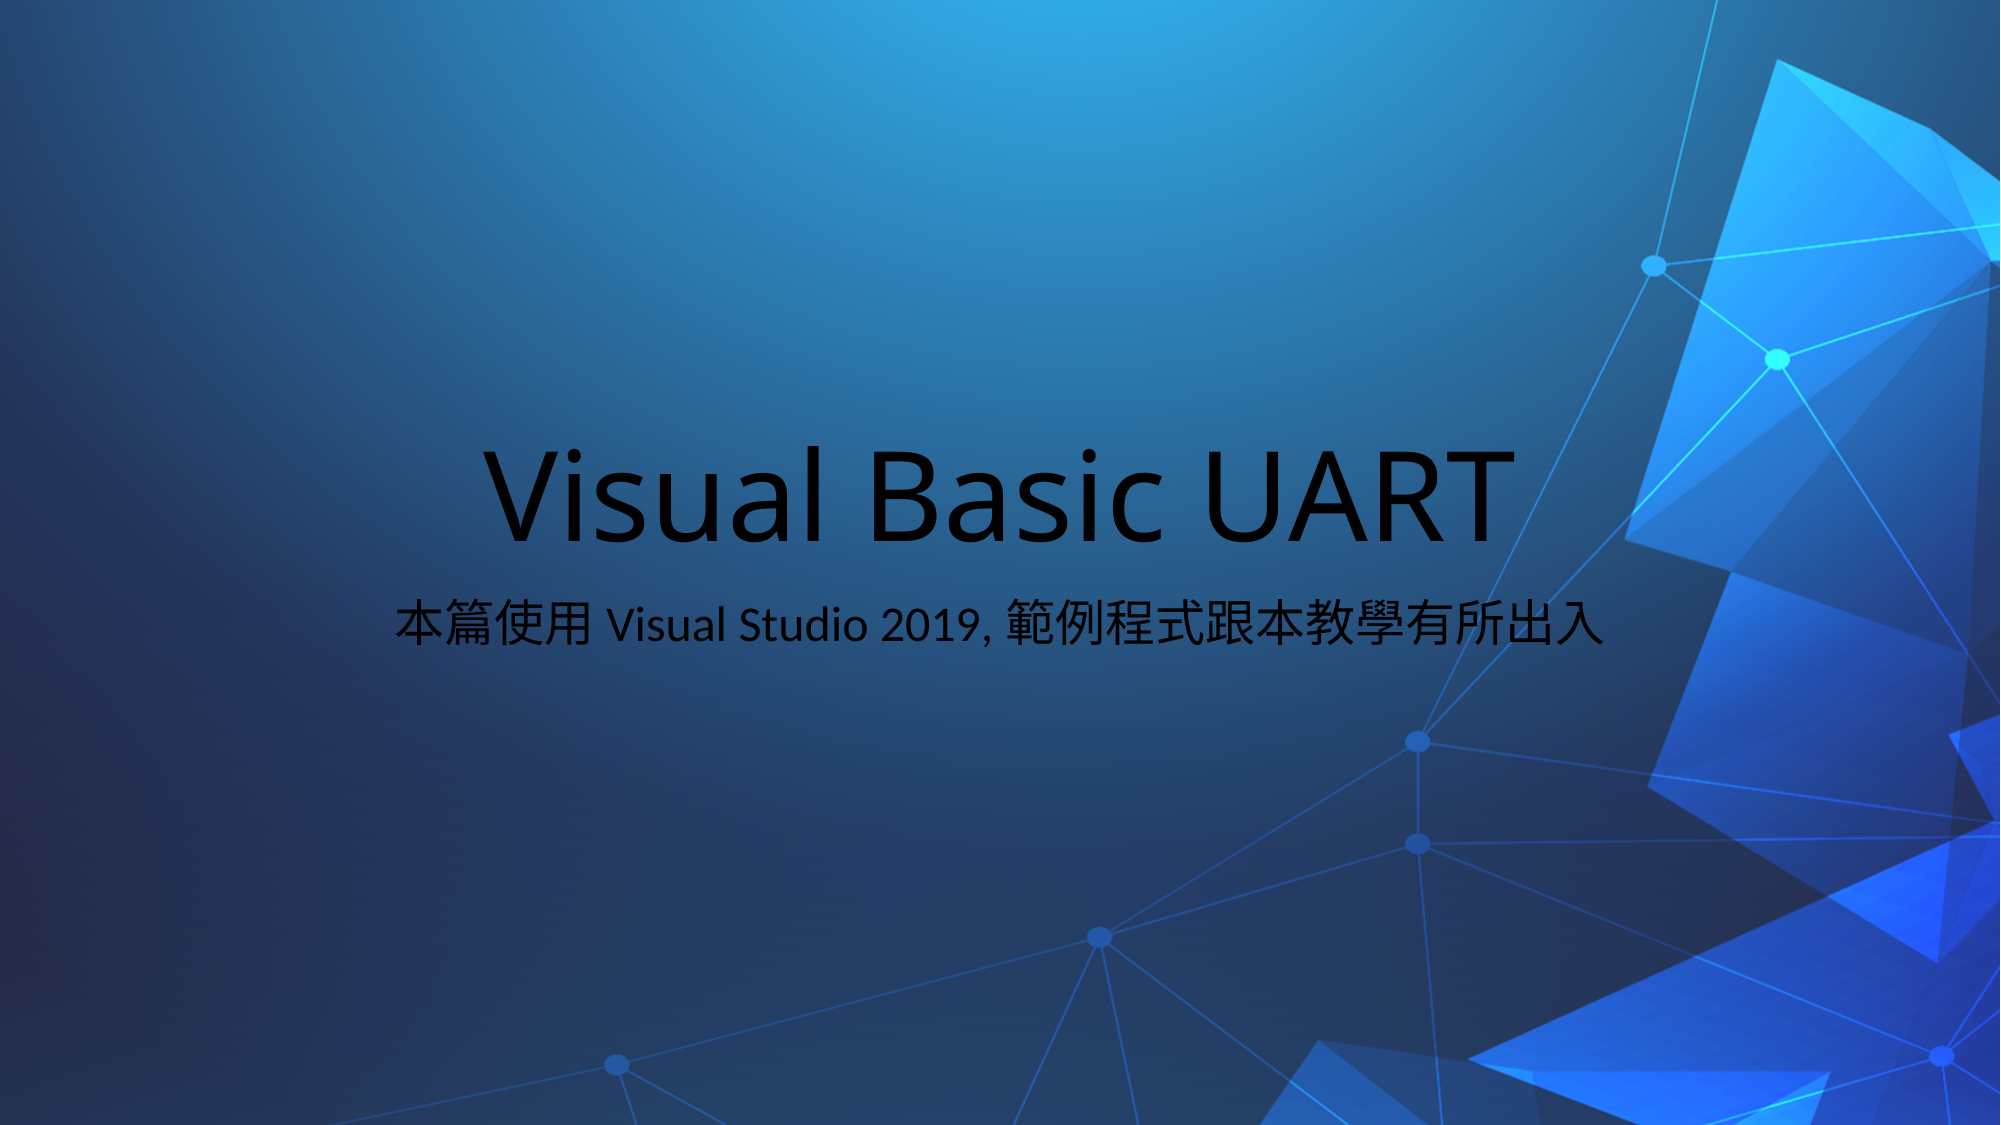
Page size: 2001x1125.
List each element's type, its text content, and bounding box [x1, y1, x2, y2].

title Visual Basic UART [249, 184, 1750, 576]
subtitle 本篇使用Visual Studio 2019,範例程式跟本教學有所出入 [249, 590, 1750, 863]
